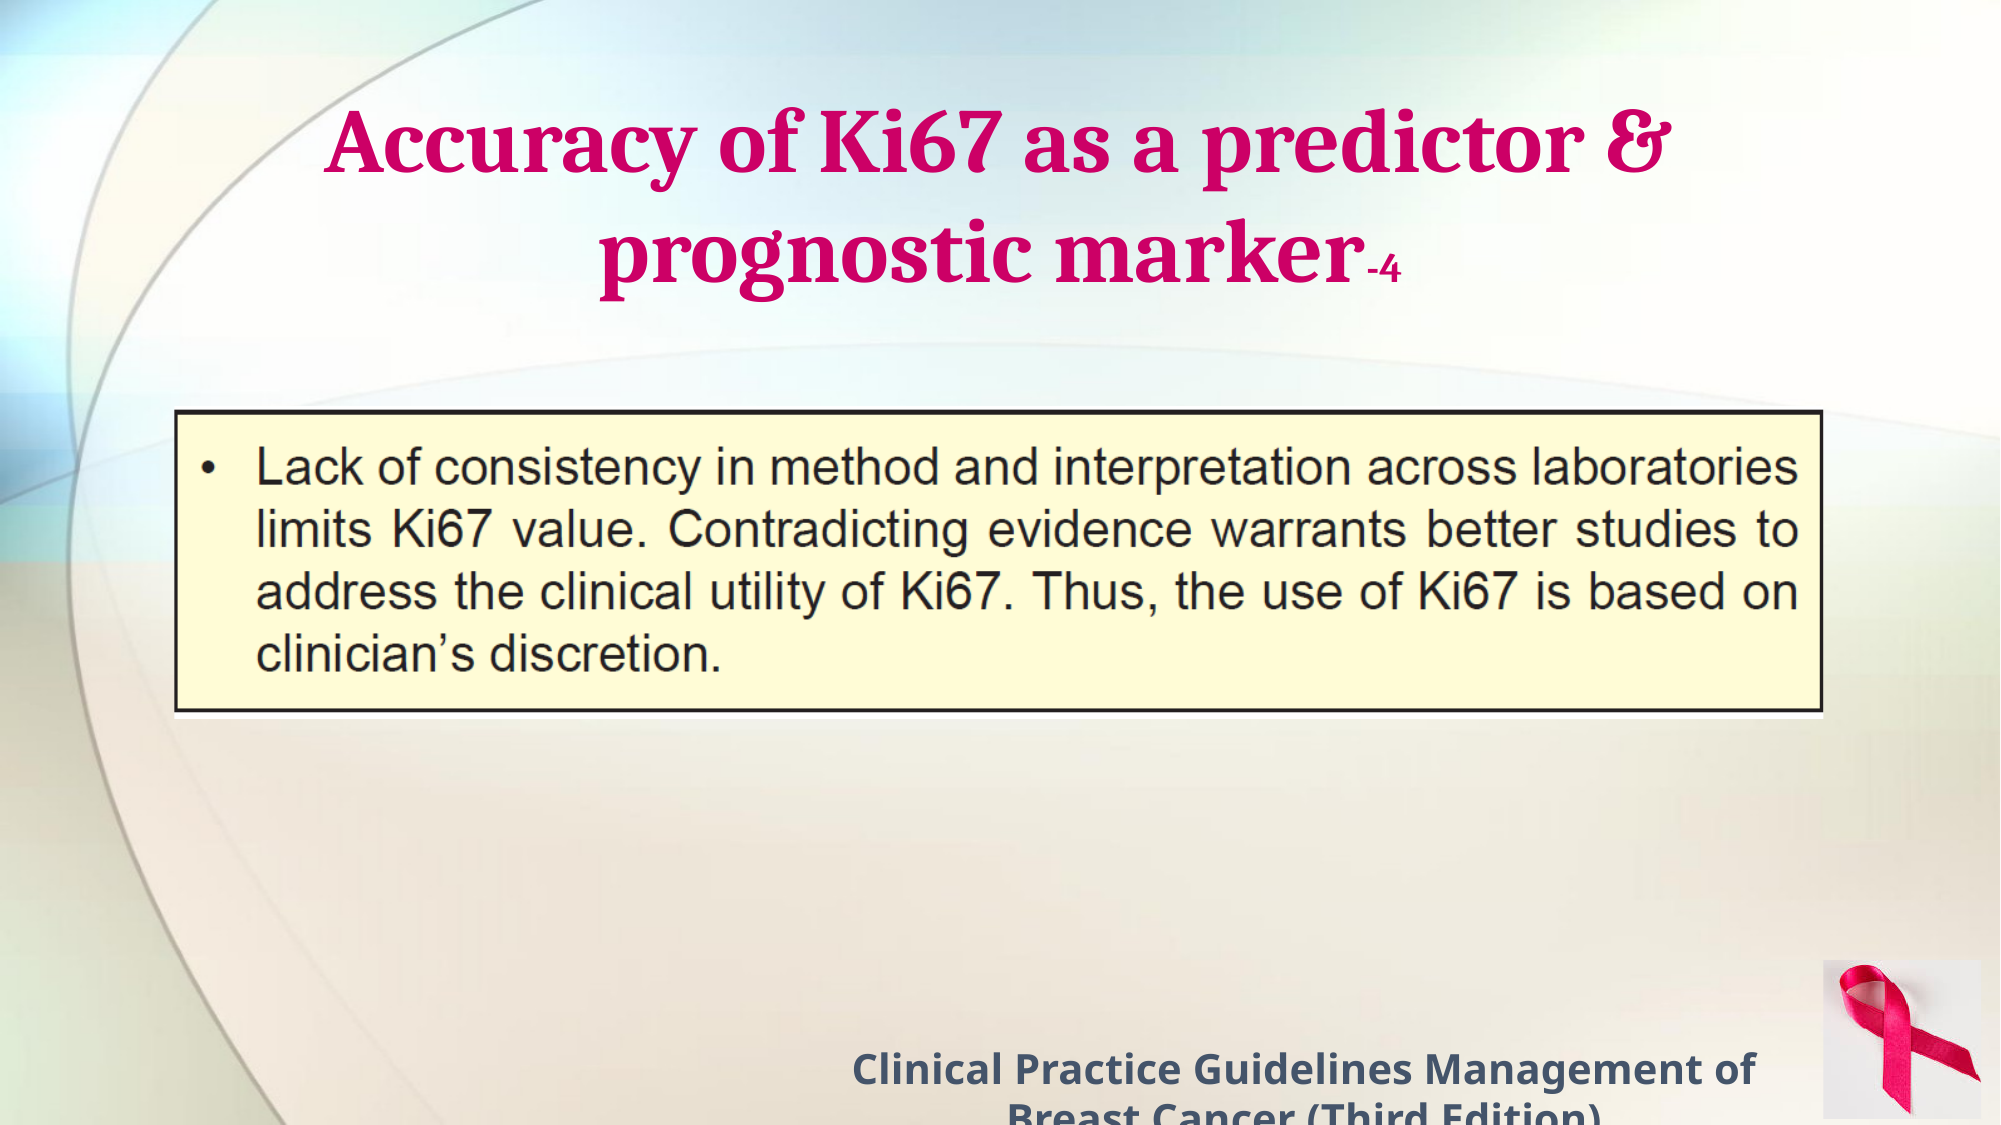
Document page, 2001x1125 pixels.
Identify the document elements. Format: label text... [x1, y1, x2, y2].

picture [0, 0, 2001, 1125]
text_box Clinical Practice Guidelines Management of Breast Cancer (Third Edition) [788, 1035, 1820, 1125]
title Accuracy of Ki67 as a predictor & prognostic marker-4 [249, 0, 1750, 309]
